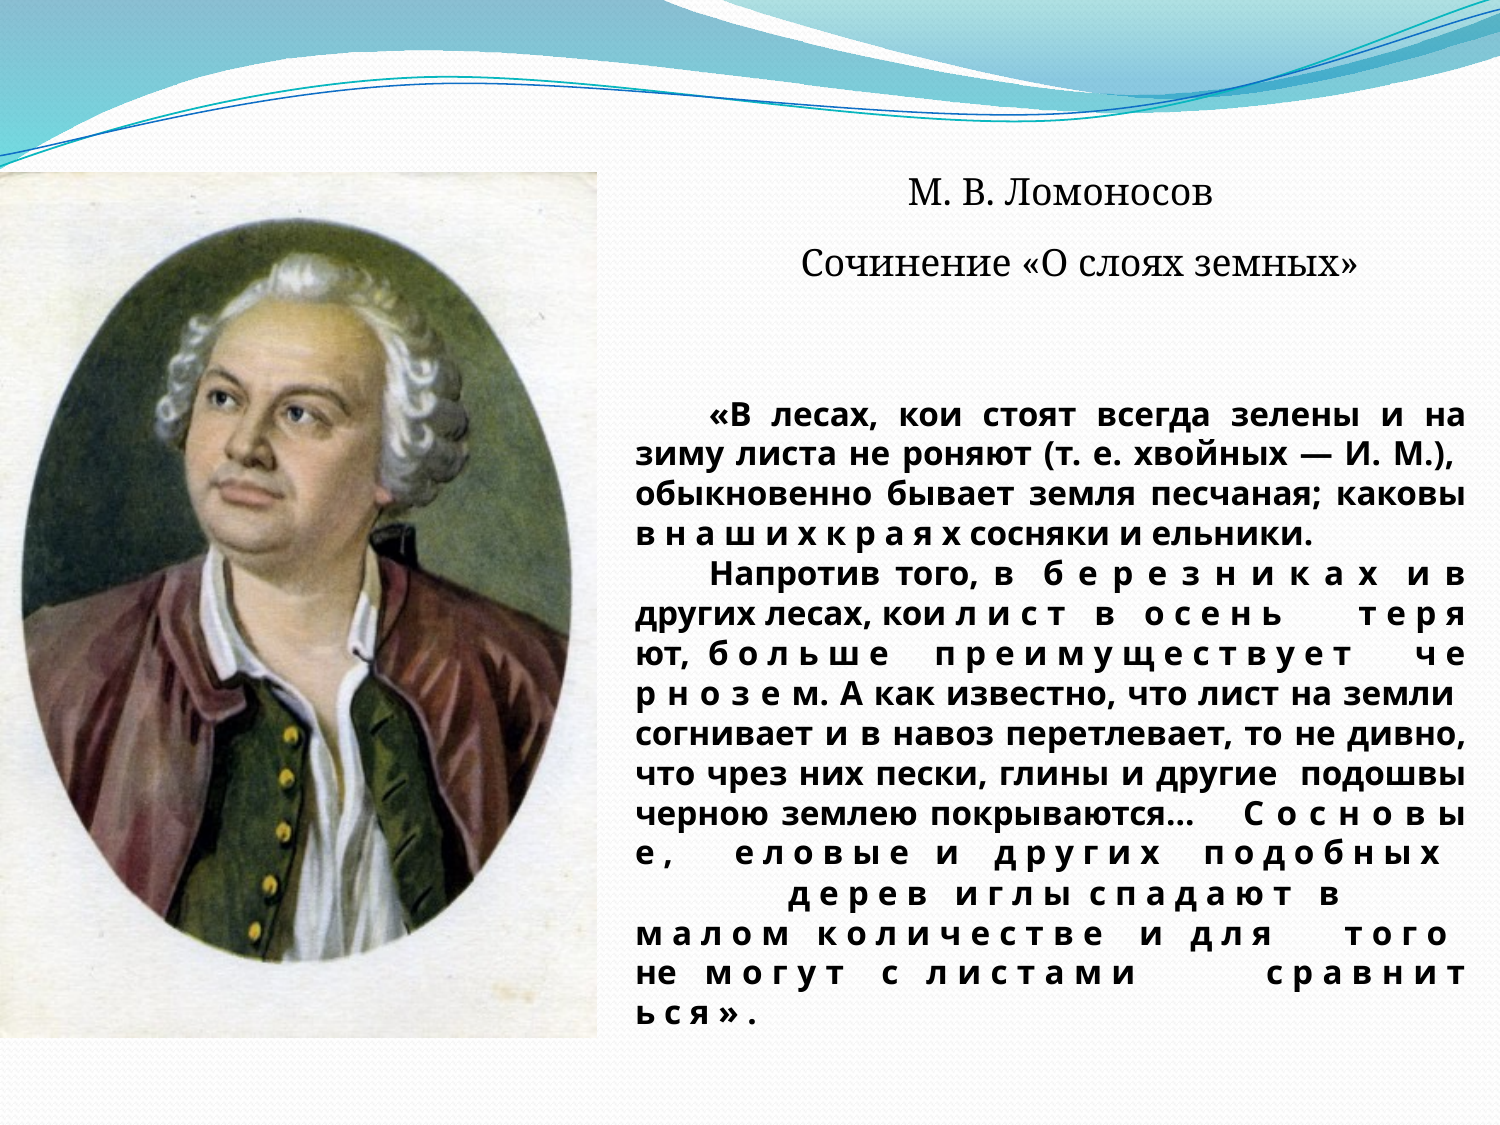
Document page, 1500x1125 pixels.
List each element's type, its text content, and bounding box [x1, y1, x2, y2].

text_box «В лесах, кои стоят всегда зелены и на зиму листа не роняют (т. е. хвойных — И. М.), обыкновенно бывает земля песчаная; каковы в н а ш и х к р а я х сосняки и ельники. Напротив того, в б е р е з н и к а х и в других лесах, кои л и с т в о с е н ь т е р я ют, б о л ь ш е п р е и м у щ е с т в у е т ч е р н о з е м. А как известно, что лист на земли согнивает и в навоз перетлевает, то не дивно, что чрез них пески, глины и другие подошвы черною землею покрываются... С о с н о в ы е , е л о в ы е и д р у г и х п о д о б н ы х д е р е в и г л ы с п а д а ю т в м а л о м к о л и ч е с т в е и д л я т о г о не м о г у т с л и с т а м и с р а в н и т ь с я » . [620, 385, 1483, 1039]
text_box М. В. Ломоносов [892, 160, 1229, 221]
text_box Сочинение «О слоях земных» [785, 231, 1375, 292]
picture [0, 172, 597, 1038]
